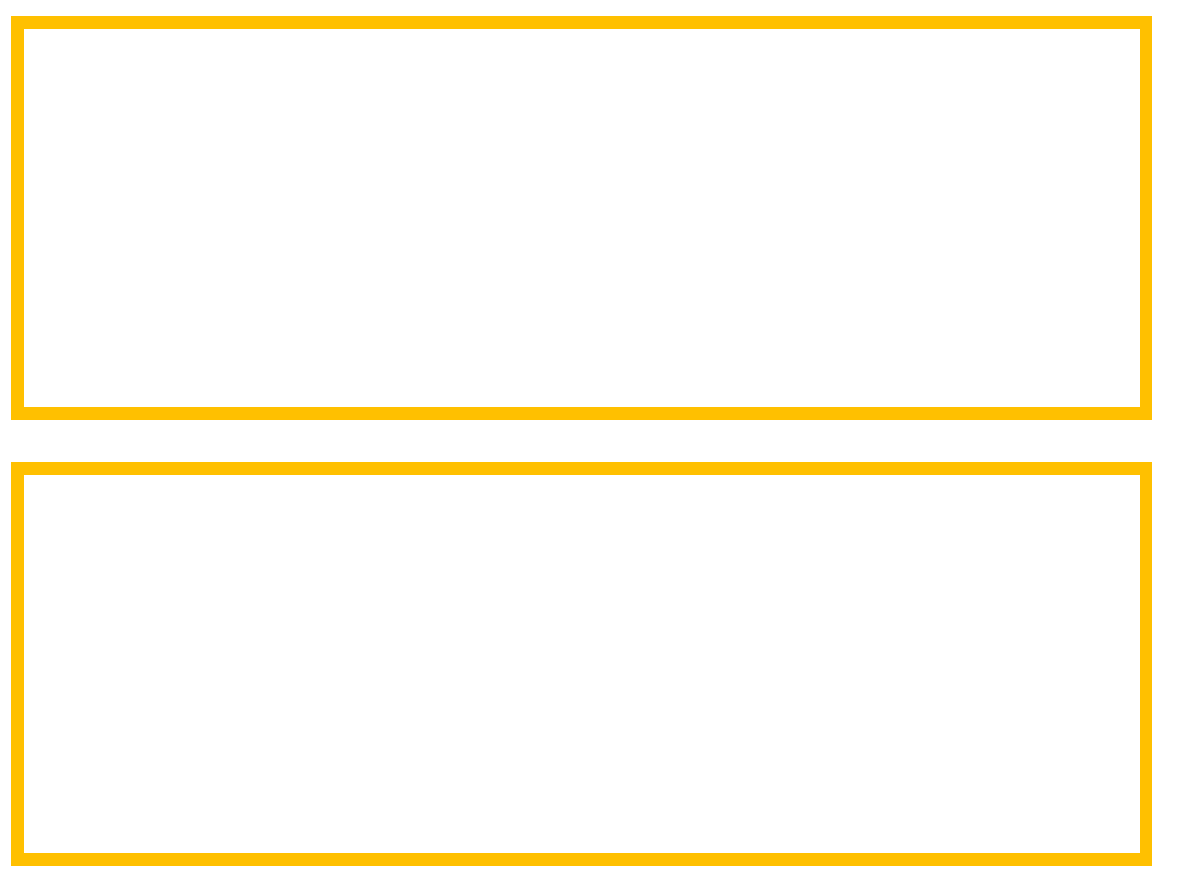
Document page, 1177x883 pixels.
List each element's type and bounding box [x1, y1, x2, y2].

text_box [16, 21, 1147, 415]
text_box [16, 467, 1147, 861]
